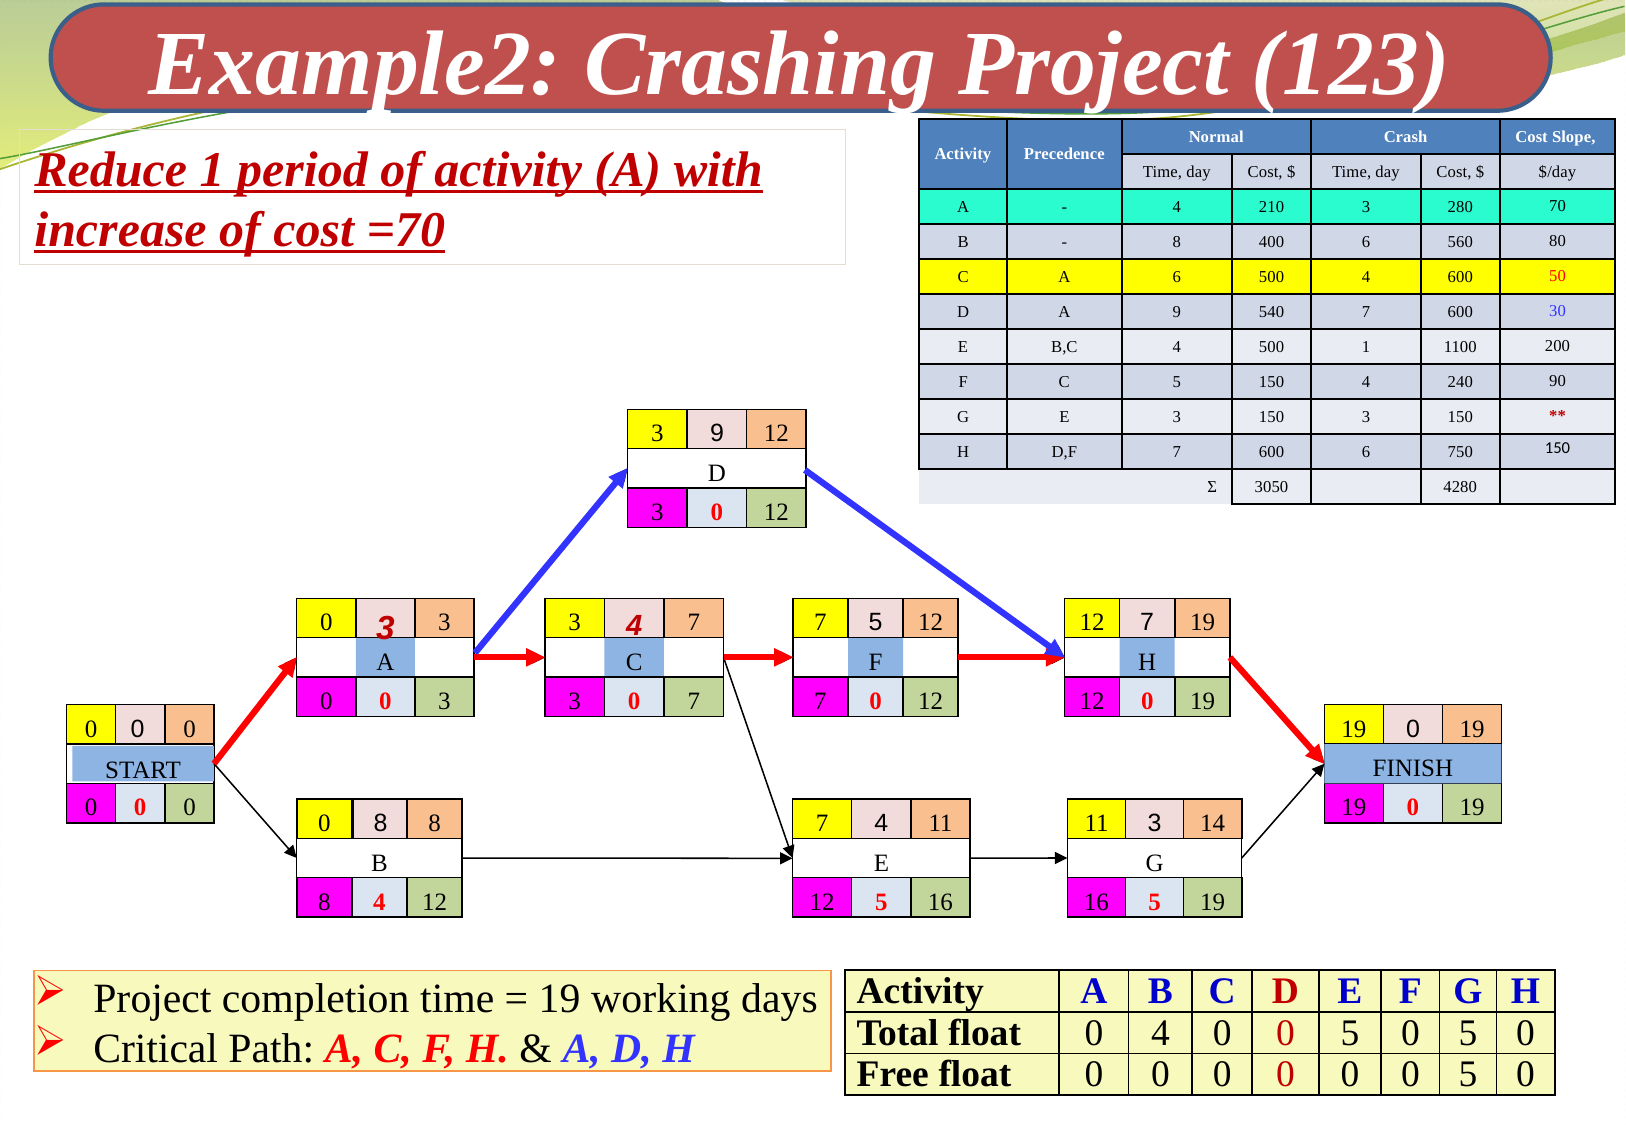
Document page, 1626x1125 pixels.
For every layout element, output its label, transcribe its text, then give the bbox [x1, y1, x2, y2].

table_cell 600 [1422, 260, 1499, 293]
table_cell 540 [1233, 295, 1310, 328]
table_cell 4 [1312, 260, 1420, 293]
table_cell 0 [1193, 1054, 1251, 1094]
table_header F [1382, 971, 1439, 1011]
table_cell 4 [1123, 190, 1231, 223]
table_cell Time, day [1123, 155, 1231, 188]
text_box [66, 409, 1502, 917]
table_cell 0 [1320, 1054, 1380, 1094]
table_cell 1 [1312, 330, 1420, 363]
table_cell 210 [1233, 190, 1310, 223]
table_cell B,C [1008, 330, 1121, 363]
table_cell Time, day [1312, 155, 1420, 188]
table_cell 4 [1129, 1013, 1191, 1053]
table_cell Cost, $ [1233, 155, 1310, 188]
table_cell Free float [846, 1054, 1058, 1094]
table_cell 90 [1501, 365, 1614, 398]
table_cell 5 [1440, 1013, 1496, 1053]
table_cell 0 [1129, 1054, 1191, 1094]
text_box Example2: Crashing Project (123) [50, 4, 1551, 111]
table_cell Total float [846, 1013, 1058, 1053]
table_header Cost Slope, [1501, 120, 1614, 153]
table_header E [1320, 971, 1380, 1011]
table_cell F [920, 365, 1006, 398]
table_header Crash [1312, 120, 1499, 153]
table_cell 0 [1060, 1013, 1128, 1053]
table_cell 5 [1123, 365, 1231, 398]
table_cell C [920, 260, 1006, 293]
table_cell 3 [1312, 400, 1420, 409]
table_cell 150 [1502, 435, 1614, 468]
table_cell 560 [1422, 225, 1499, 258]
table_cell 280 [1422, 190, 1499, 223]
table_cell 4 [1312, 365, 1420, 398]
table_cell 600 [1422, 295, 1499, 328]
table_header Precedence [1008, 120, 1121, 188]
table_cell 5 [1440, 1054, 1496, 1094]
text_box Reduce 1 period of activity (A) with increase of cost =70 [19, 129, 846, 265]
table_cell [1502, 470, 1614, 503]
table_cell B [920, 225, 1006, 258]
table_cell 4 [1123, 330, 1231, 363]
table_header Activity [846, 971, 1058, 1011]
table_cell 50 [1501, 260, 1614, 293]
table_cell 3 [1123, 400, 1231, 409]
table_cell 8 [1123, 225, 1231, 258]
text_box Project completion time = 19 working days Critical Path: A, C, F, H. & A, D, H [33, 970, 832, 1071]
table_cell $/day [1501, 155, 1614, 188]
table_cell E [1008, 400, 1121, 409]
table_cell - [1008, 225, 1121, 258]
table_cell 1100 [1422, 330, 1499, 363]
table_cell 150 [1233, 365, 1310, 398]
table_cell 200 [1501, 330, 1614, 363]
table_header C [1193, 971, 1251, 1011]
table_cell 70 [1501, 190, 1614, 223]
table_cell 6 [1312, 225, 1420, 258]
table_cell E [920, 330, 1006, 363]
table_cell 0 [1253, 1013, 1318, 1053]
table_cell G [920, 400, 1006, 409]
table_cell 0 [1382, 1054, 1439, 1094]
table_cell D [920, 295, 1006, 328]
table_cell 0 [1253, 1054, 1318, 1094]
table_cell 30 [1501, 295, 1614, 328]
table_cell 3 [1312, 190, 1420, 223]
table_cell 500 [1233, 330, 1310, 363]
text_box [474, 465, 1064, 656]
table_cell 150 [1233, 400, 1310, 409]
table_cell 0 [1060, 1054, 1128, 1094]
table_cell A [1008, 295, 1121, 328]
table_cell 500 [1233, 260, 1310, 293]
table_cell Cost, $ [1422, 155, 1499, 188]
table_cell 9 [1123, 295, 1231, 328]
table_header G [1440, 971, 1496, 1011]
table_header Activity [920, 120, 1006, 188]
table_cell 400 [1233, 225, 1310, 258]
table_cell 0 [1497, 1054, 1554, 1094]
table_cell ** [1501, 400, 1614, 433]
table_cell 6 [1123, 260, 1231, 293]
table_header A [1060, 971, 1128, 1011]
table_cell A [920, 190, 1006, 223]
table_cell 0 [1497, 1013, 1554, 1053]
table_cell 150 [1422, 400, 1499, 409]
table_cell - [1008, 190, 1121, 223]
table_cell A [1008, 260, 1121, 293]
table_cell 240 [1422, 365, 1499, 398]
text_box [213, 658, 1325, 766]
table_cell C [1008, 365, 1121, 398]
table_header Normal [1123, 120, 1310, 153]
table_cell 0 [1382, 1013, 1439, 1053]
table_cell 80 [1501, 225, 1614, 258]
table_cell 5 [1320, 1013, 1380, 1053]
table_header B [1129, 971, 1191, 1011]
table_cell 7 [1312, 295, 1420, 328]
table_header D [1253, 971, 1318, 1011]
table_cell 0 [1193, 1013, 1251, 1053]
table_header H [1497, 971, 1554, 1011]
